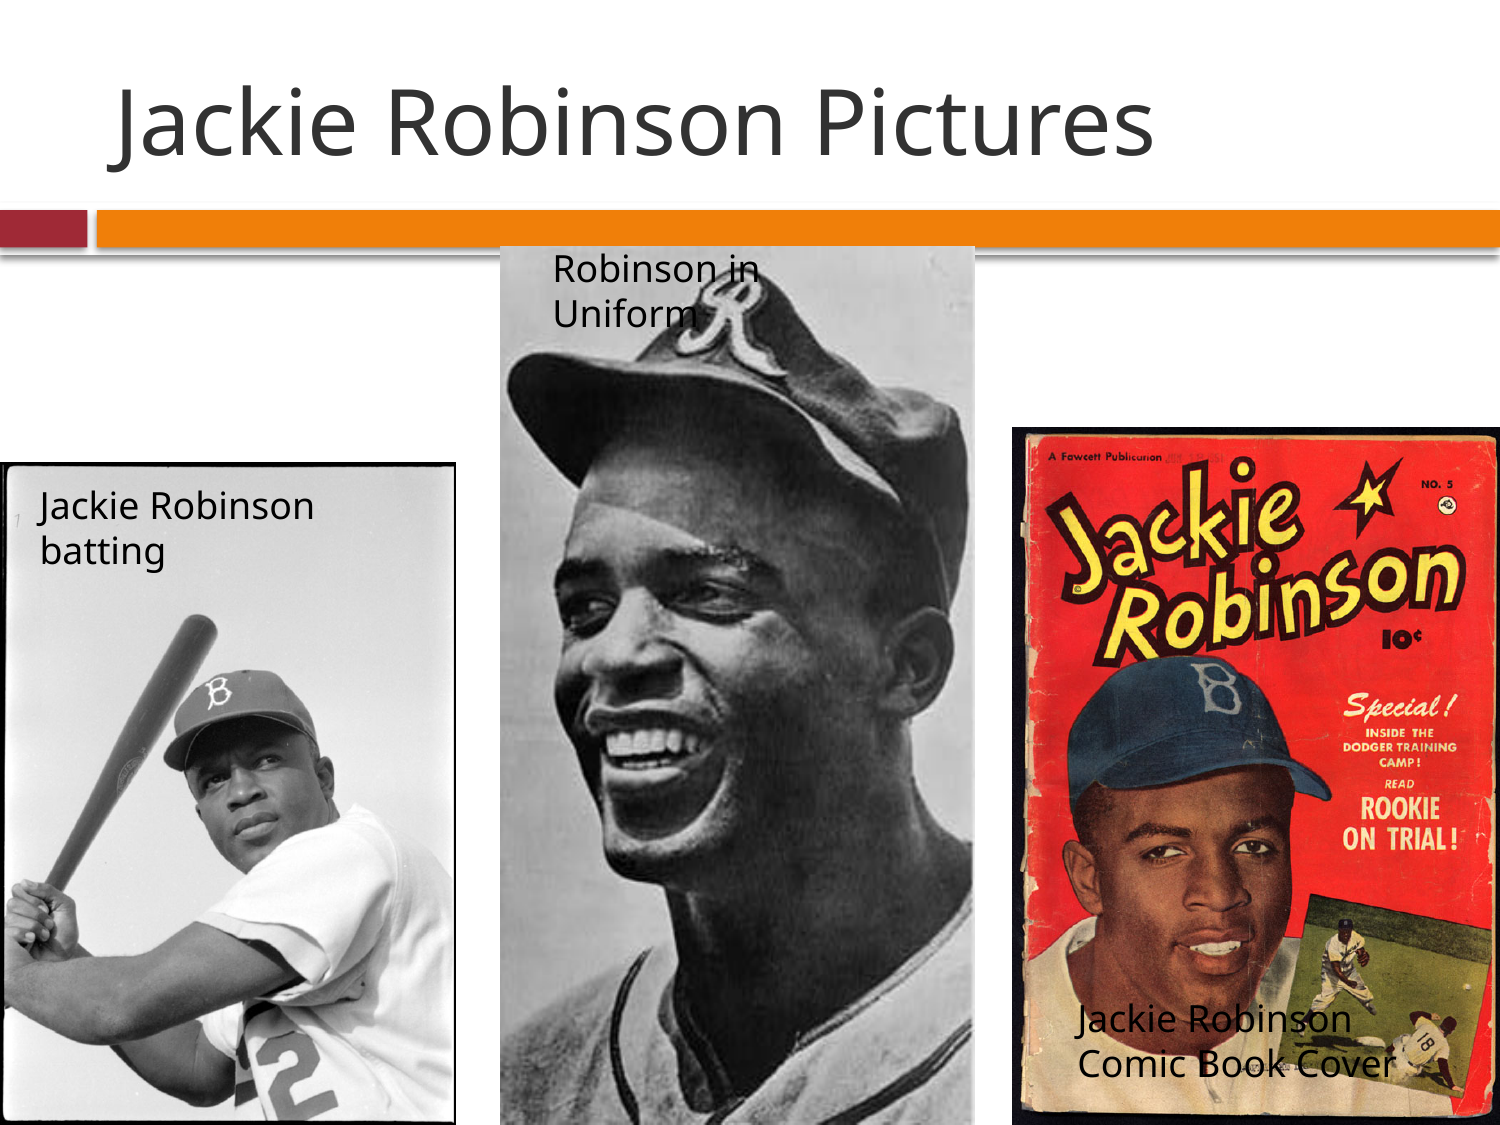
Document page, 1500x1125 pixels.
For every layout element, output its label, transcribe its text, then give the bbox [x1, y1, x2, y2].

title Jackie Robinson Pictures [99, 37, 1438, 200]
picture [1012, 427, 1500, 1125]
picture [0, 462, 457, 1125]
text_box Robinson in Uniform [537, 237, 913, 245]
picture [499, 246, 976, 1125]
